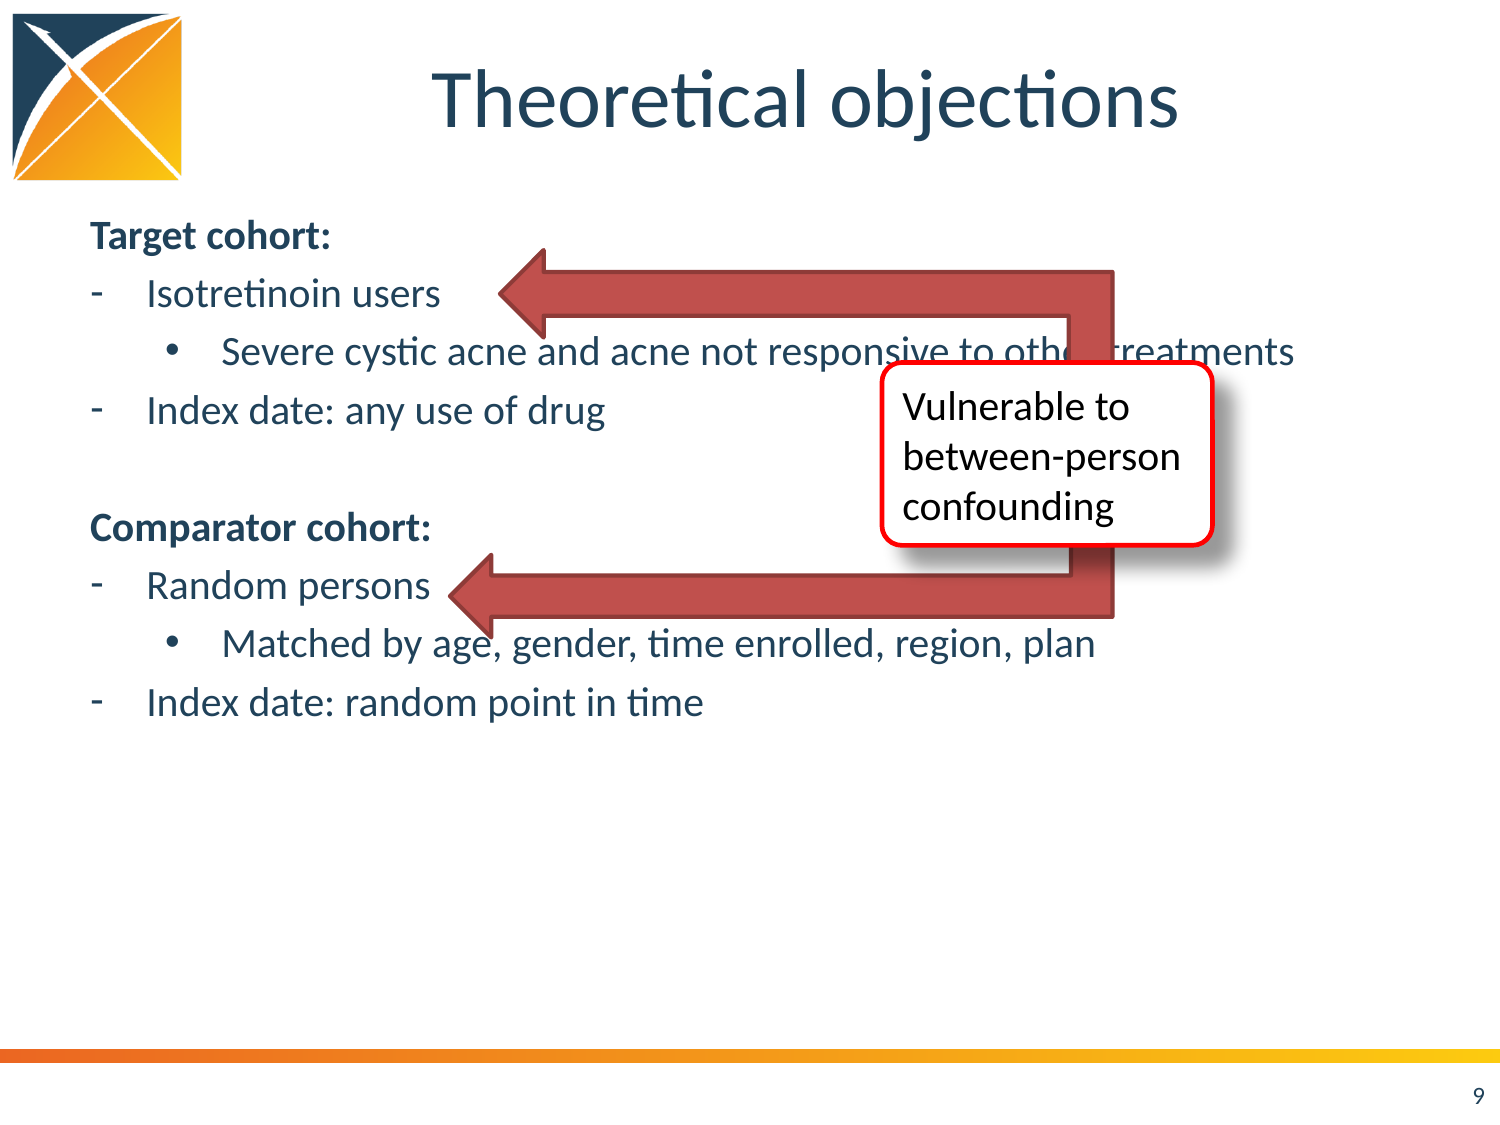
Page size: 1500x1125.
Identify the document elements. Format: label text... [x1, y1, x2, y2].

list Target cohort: Isotretinoin users Severe cystic acne and acne not responsive to other treatments Index date: any use of drug Comparator cohort: Random persons Matched by age, gender, time enrolled, region, plan Index date: random point in time [75, 200, 1425, 1005]
text_box [447, 552, 1115, 640]
picture [0, 0, 206, 200]
text_box [497, 248, 1115, 360]
text_box Vulnerable to between-person confounding [879, 360, 1215, 548]
title Theoretical objections [187, 24, 1425, 163]
slide_number 9 [1149, 1065, 1500, 1125]
